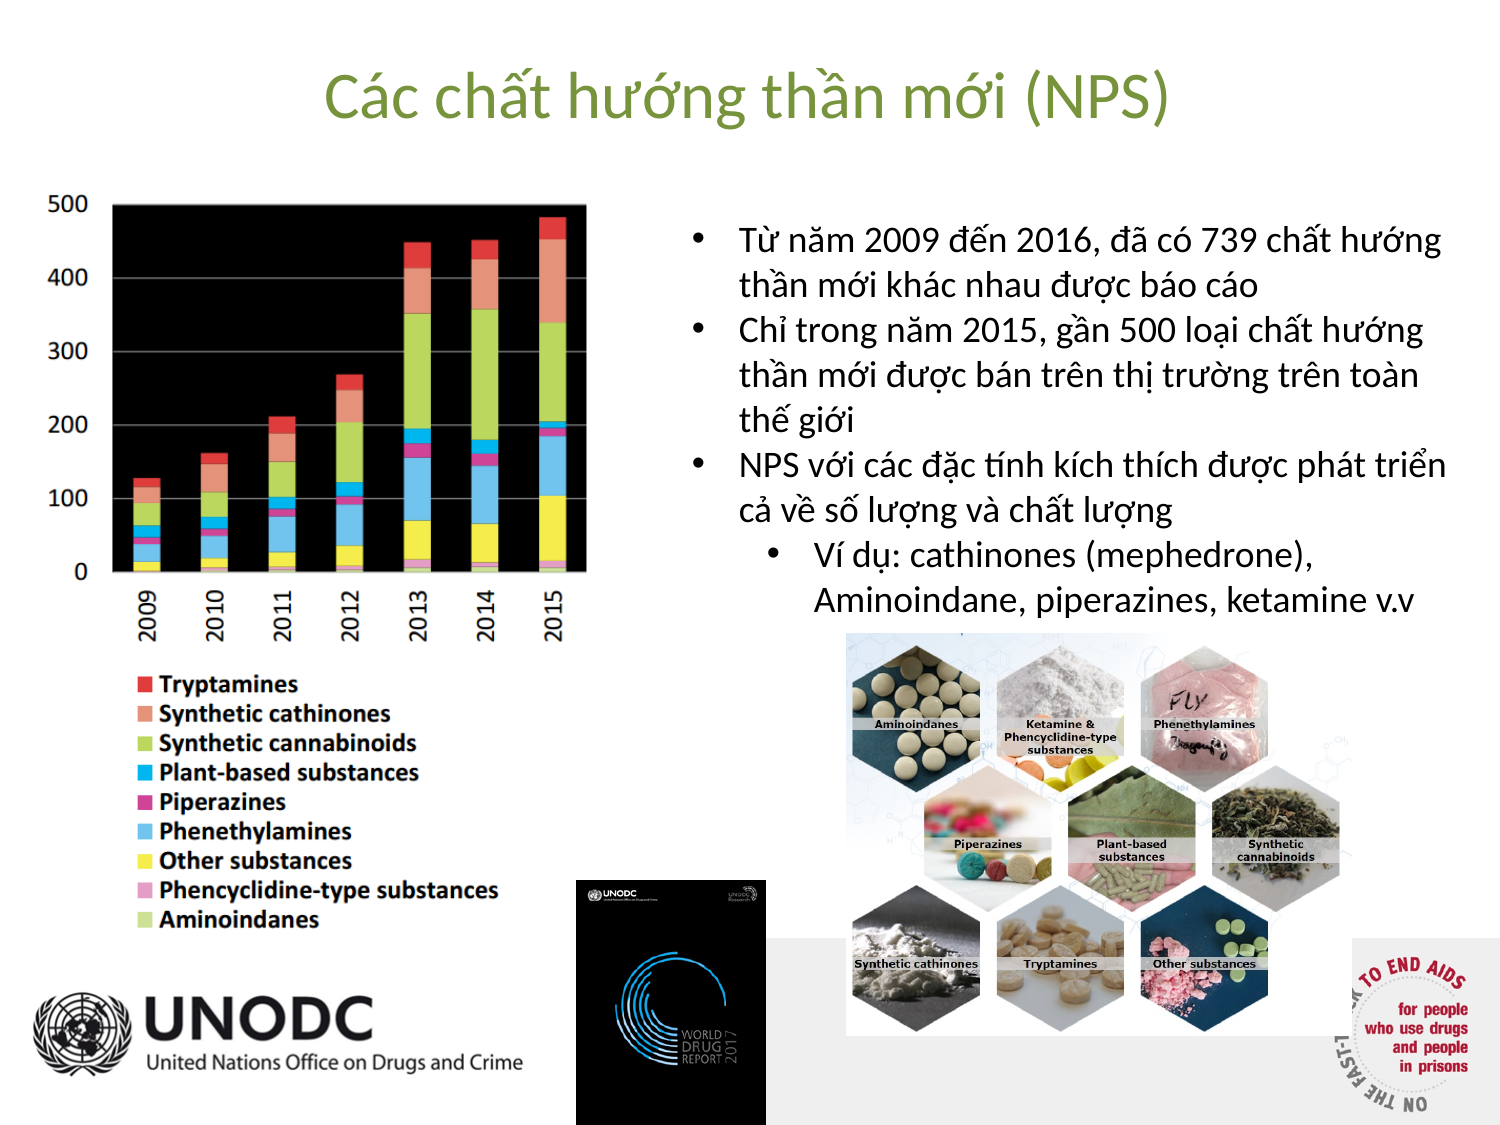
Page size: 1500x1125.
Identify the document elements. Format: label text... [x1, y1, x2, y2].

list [41, 190, 598, 934]
text_box [696, 550, 1500, 612]
title Các chất hướng thần mới (NPS) [73, 28, 1424, 157]
picture [576, 633, 1500, 1125]
text_box Từ năm 2009 đến 2016, đã có 739 chất hướng thần mới khác nhau được báo cáo Chỉ trong năm 2015, gần 500 loại chất hướng thần mới được bán trên thị trường trên toàn thế giới NPS với các đặc tính kích thích được phát triển cả về số lượng và chất lượng Ví dụ: cathinones (mephedrone), Aminoindane, piperazines, ketamine v.v [677, 208, 1483, 673]
picture [29, 988, 527, 1081]
